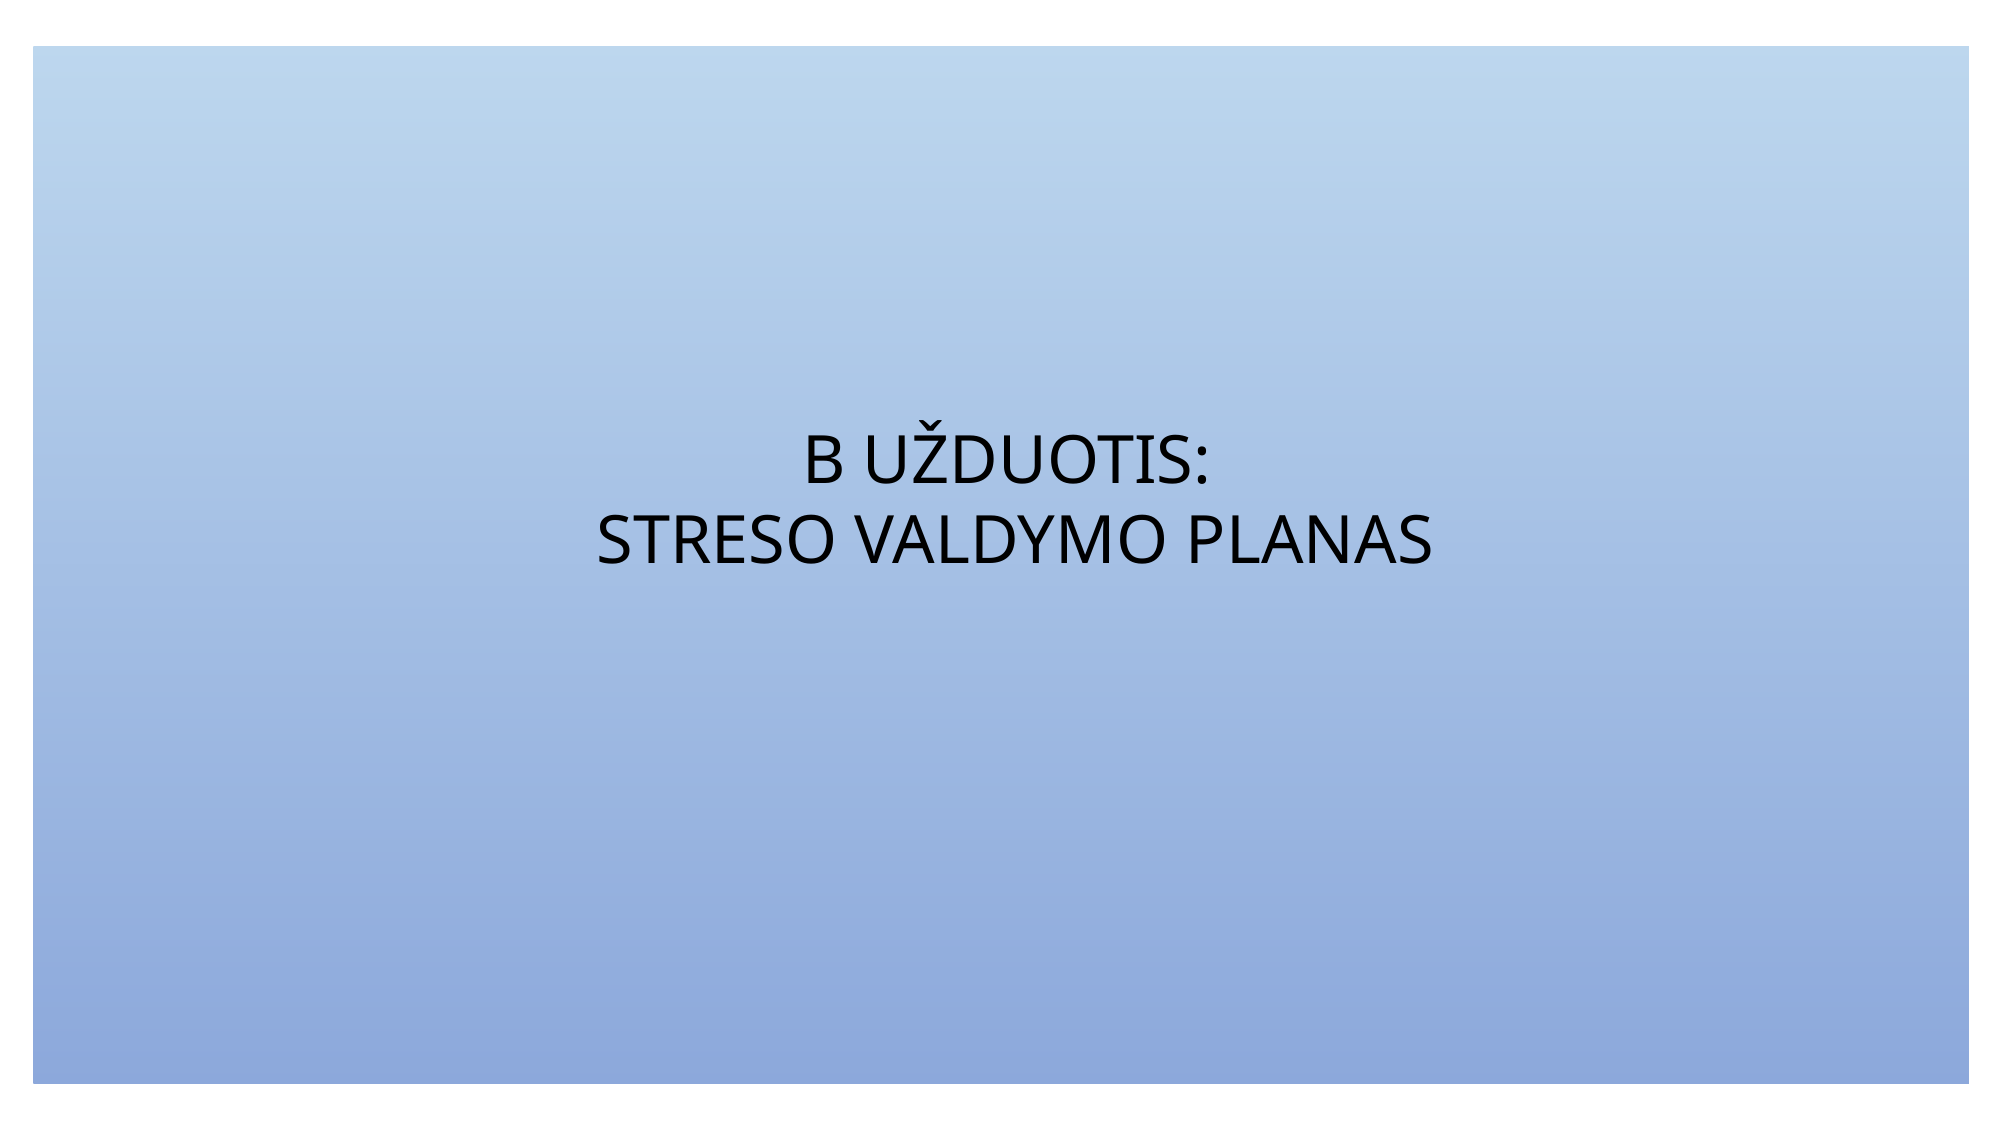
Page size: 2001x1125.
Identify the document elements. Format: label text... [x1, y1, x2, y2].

text_box [33, 46, 1969, 1084]
text_box B užduotis: Streso valdymo planas [589, 409, 1443, 584]
